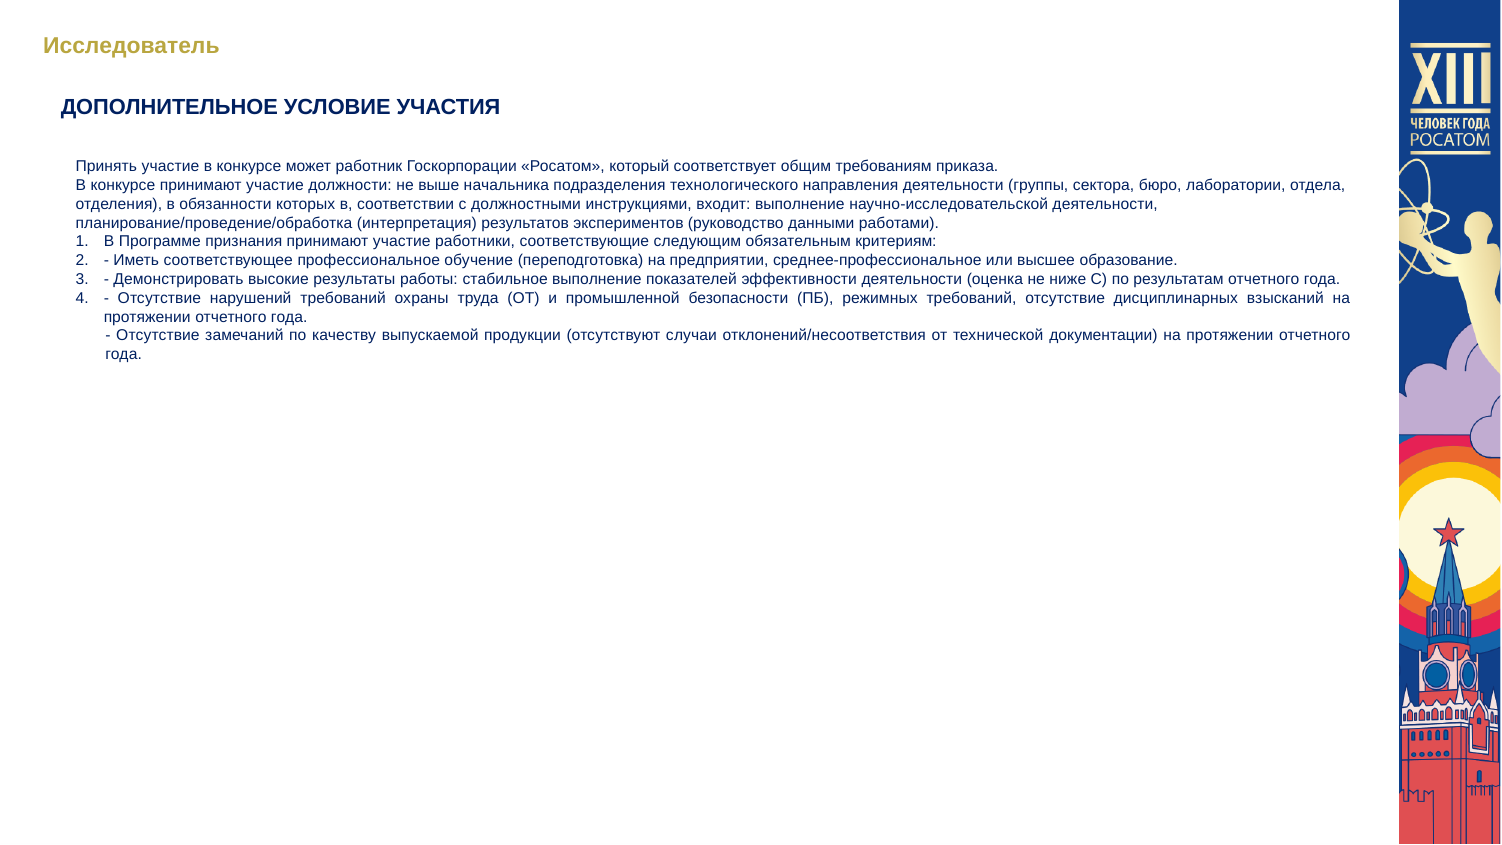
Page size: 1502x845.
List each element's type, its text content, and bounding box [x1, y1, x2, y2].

picture [0, 0, 1501, 844]
text_box Принять участие в конкурсе может работник Госкорпорации «Росатом», который соответствует общим требованиям приказа. В конкурсе принимают участие должности: не выше начальника подразделения технологического направления деятельности (группы, сектора, бюро, лаборатории, отдела, отделения), в обязанности которых в, соответствии с должностными инструкциями, входит: выполнение научно-исследовательской деятельности, планирование/проведение/обработка (интерпретация) результатов экспериментов (руководство данными работами). В Программе признания принимают участие работники, соответствующие следующим обязательным критериям: - Иметь соответствующее профессиональное обучение (переподготовка) на предприятии, среднее-профессиональное или высшее образование. - Демонстрировать высокие результаты работы: стабильное выполнение показателей эффективности деятельности (оценка не ниже С) по результатам отчетного года. - Отсутствие нарушений требований охраны труда (ОТ) и промышленной безопасности (ПБ), режимных требований, отсутствие дисциплинарных взысканий на протяжении отчетного года. - Отсутствие замечаний по качеству выпускаемой продукции (отсутствуют случаи отклонений/несоответствия от технической документации) на протяжении отчетного года. [60, 148, 1365, 371]
text_box ДОПОЛНИТЕЛЬНОЕ УСЛОВИЕ УЧАСТИЯ [60, 79, 652, 122]
text_box Исследователь [28, 23, 1402, 66]
